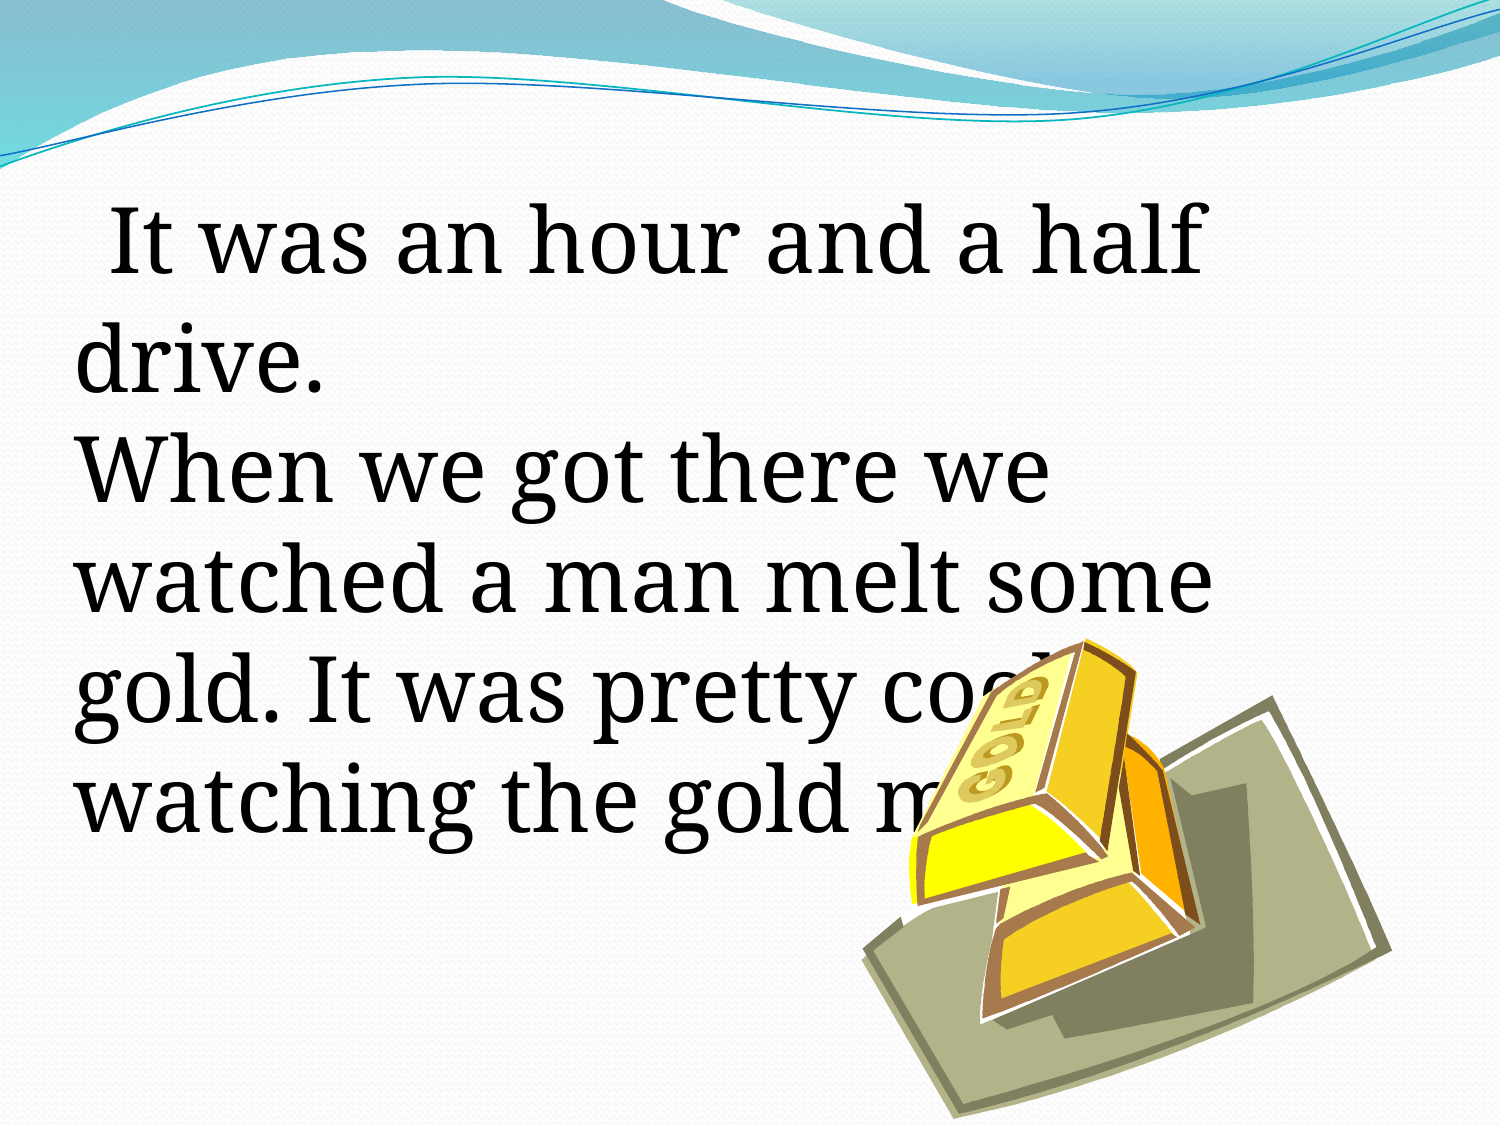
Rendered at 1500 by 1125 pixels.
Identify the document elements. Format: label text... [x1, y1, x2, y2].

picture [846, 652, 1341, 1089]
text_box It was an hour and a half drive. When we got there we watched a man melt some gold. It was pretty cool watching the gold melt. [58, 128, 1407, 996]
